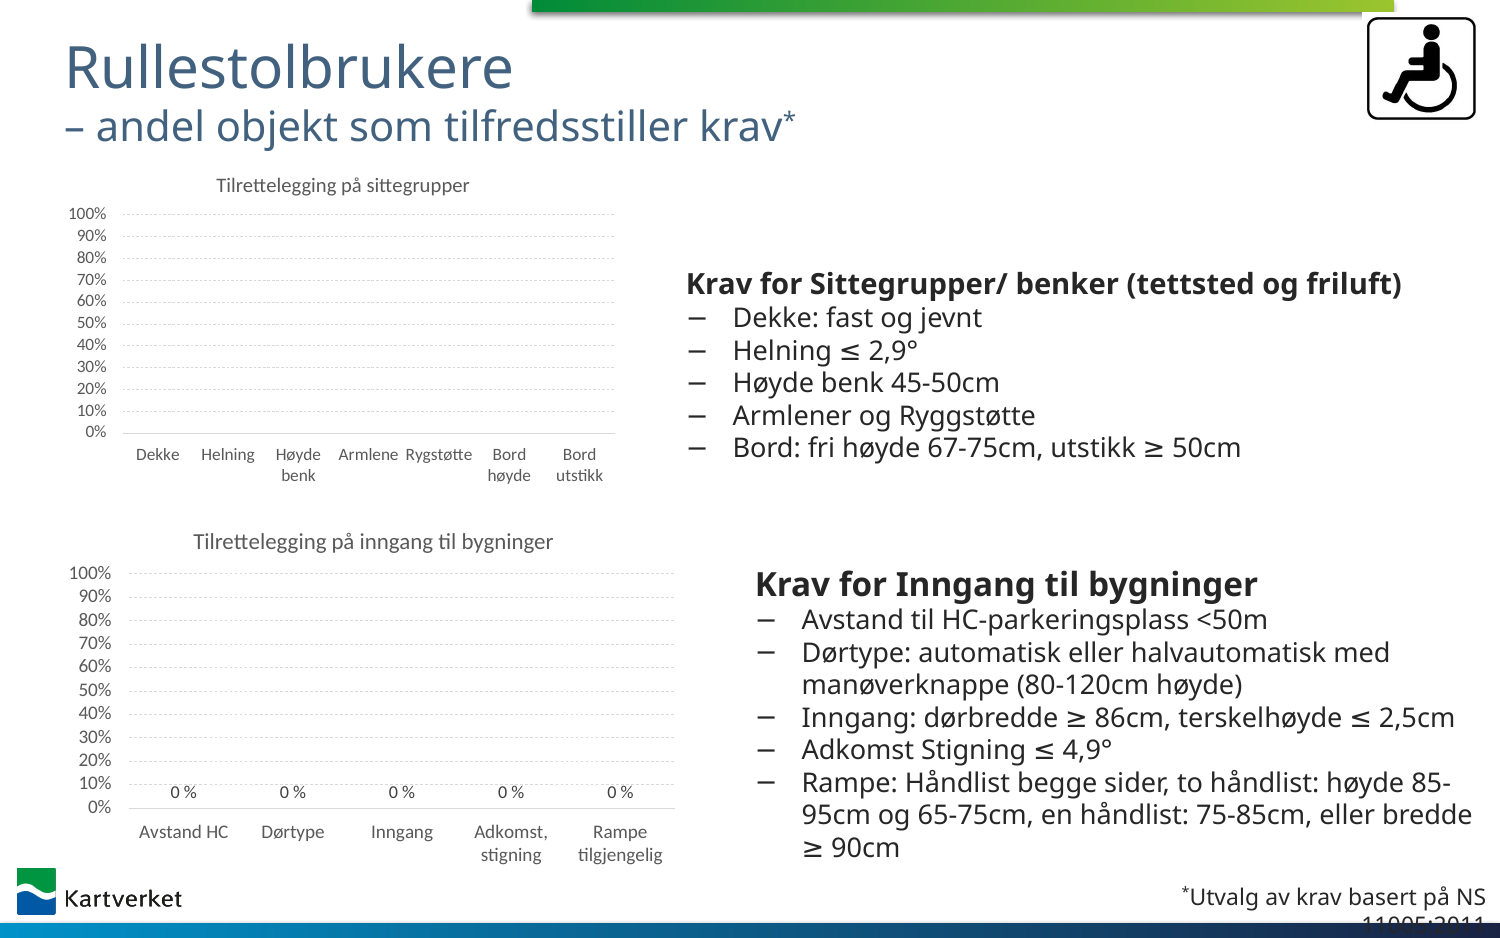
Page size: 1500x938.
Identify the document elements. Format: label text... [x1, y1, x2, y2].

picture [62, 520, 686, 874]
picture [62, 166, 625, 492]
picture [1362, 12, 1481, 126]
text_box Rullestolbrukere – andel objekt som tilfredsstiller krav* [49, 25, 1431, 158]
text_box Krav for Sittegrupper/ benker (tettsted og friluft) Dekke: fast og jevnt Helning ≤ 2,9° Høyde benk 45-50cm Armlener og Ryggstøtte Bord: fri høyde 67-75cm, utstikk ≥ 50cm [670, 258, 1418, 471]
text_box *Utvalg av krav basert på NS 11005:2011 [1068, 873, 1500, 938]
text_box Krav for Inngang til bygninger Avstand til HC-parkeringsplass <50m Dørtype: automatisk eller halvautomatisk med manøverknappe (80-120cm høyde) Inngang: dørbredde ≥ 86cm, terskelhøyde ≤ 2,5cm Adkomst Stigning ≤ 4,9° Rampe: Håndlist begge sider, to håndlist: høyde 85-95cm og 65-75cm, en håndlist: 75-85cm, eller bredde ≥ 90cm [740, 555, 1491, 870]
